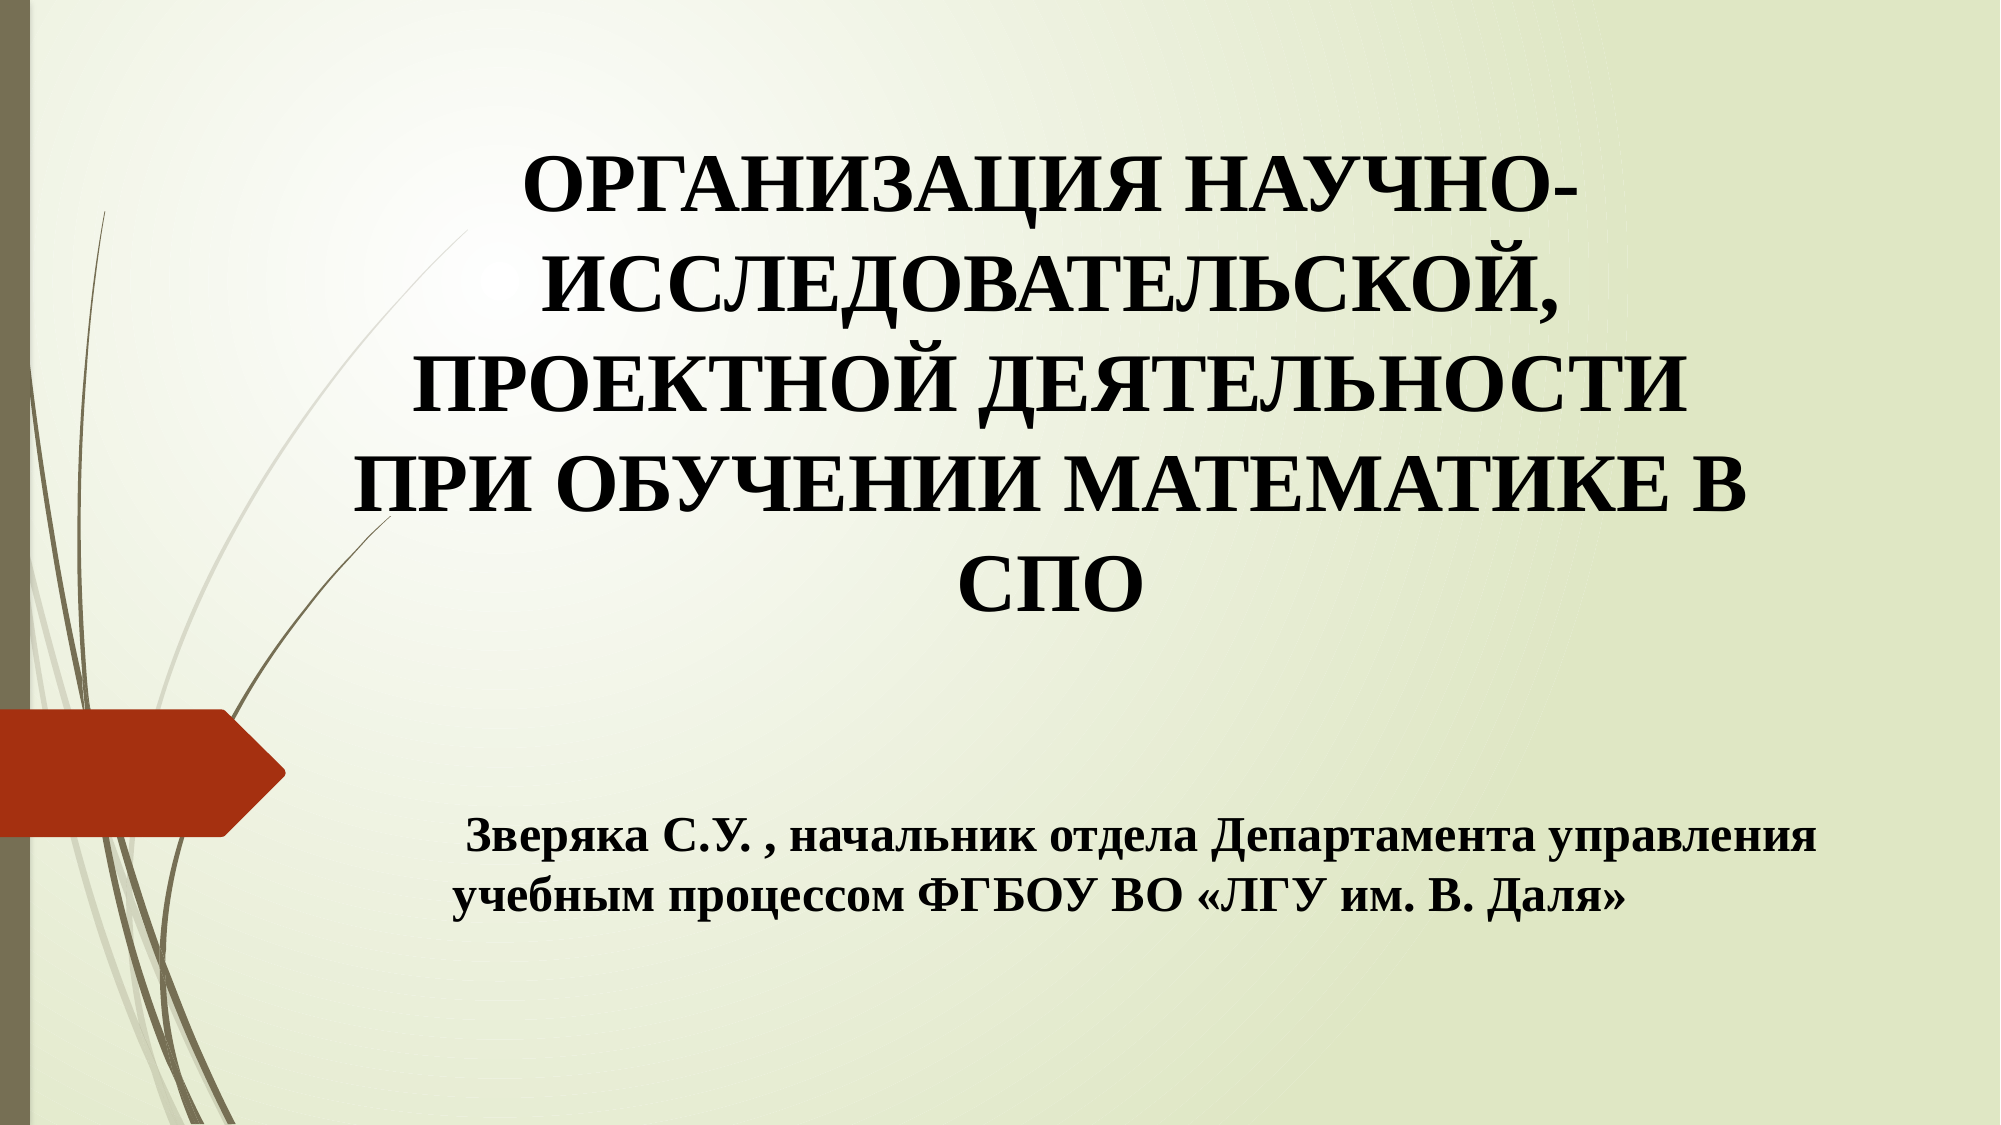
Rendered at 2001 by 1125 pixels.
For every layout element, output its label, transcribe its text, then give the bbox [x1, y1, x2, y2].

subtitle Зверяка С.У. , начальник отдела Департамента управления учебным процессом ФГБОУ ВО «ЛГУ им. В. Даля» [437, 763, 1838, 1006]
title ОРГАНИЗАЦИЯ НАУЧНО-ИССЛЕДОВАТЕЛЬСКОЙ, ПРОЕКТНОЙ ДЕЯТЕЛЬНОСТИ ПРИ ОБУЧЕНИИ МАТЕМАТИКЕ В СПО [319, 102, 1783, 637]
